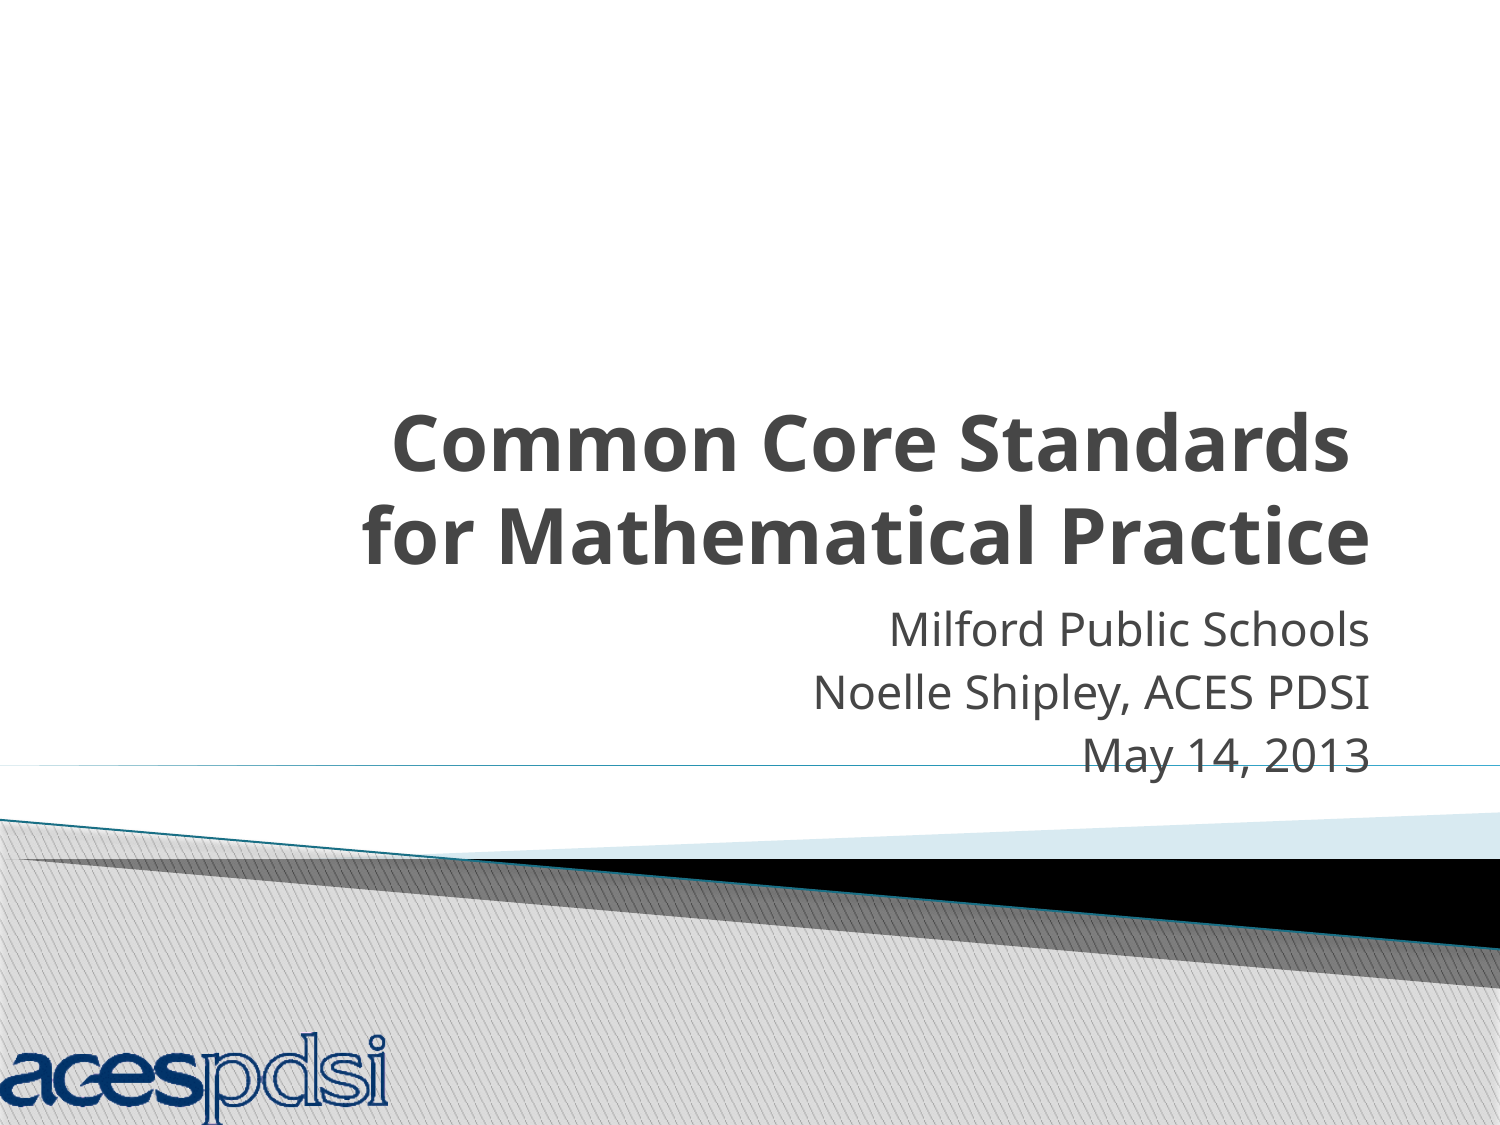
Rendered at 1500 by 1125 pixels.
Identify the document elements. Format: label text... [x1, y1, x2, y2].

picture [5, 859, 1500, 989]
title Common Core Standards for Mathematical Practice [112, 287, 1388, 588]
subtitle Milford Public Schools Noelle Shipley, ACES PDSI May 14, 2013 [112, 592, 1388, 790]
picture [0, 1032, 388, 1125]
